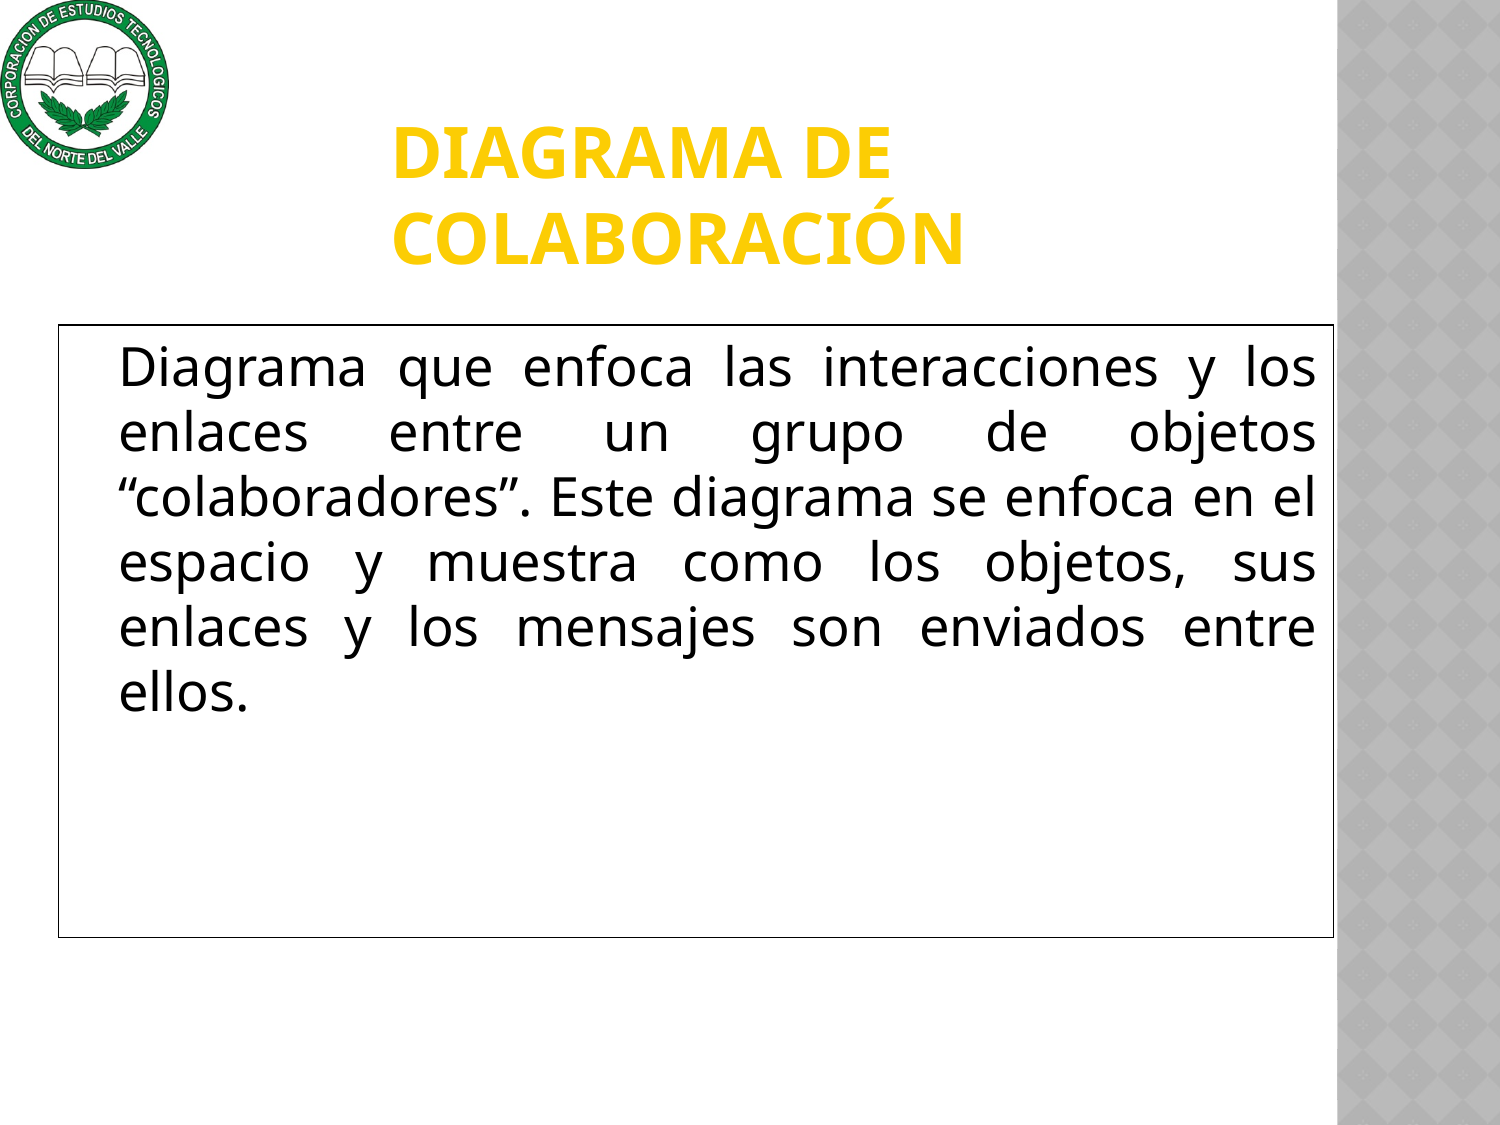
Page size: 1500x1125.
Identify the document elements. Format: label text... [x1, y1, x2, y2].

title Diagrama de Colaboración [375, 99, 1388, 288]
list Diagrama que enfoca las interacciones y los enlaces entre un grupo de objetos “colaboradores”. Este diagrama se enfoca en el espacio y muestra como los objetos, sus enlaces y los mensajes son enviados entre ellos. [58, 324, 1334, 938]
picture [0, 0, 169, 169]
